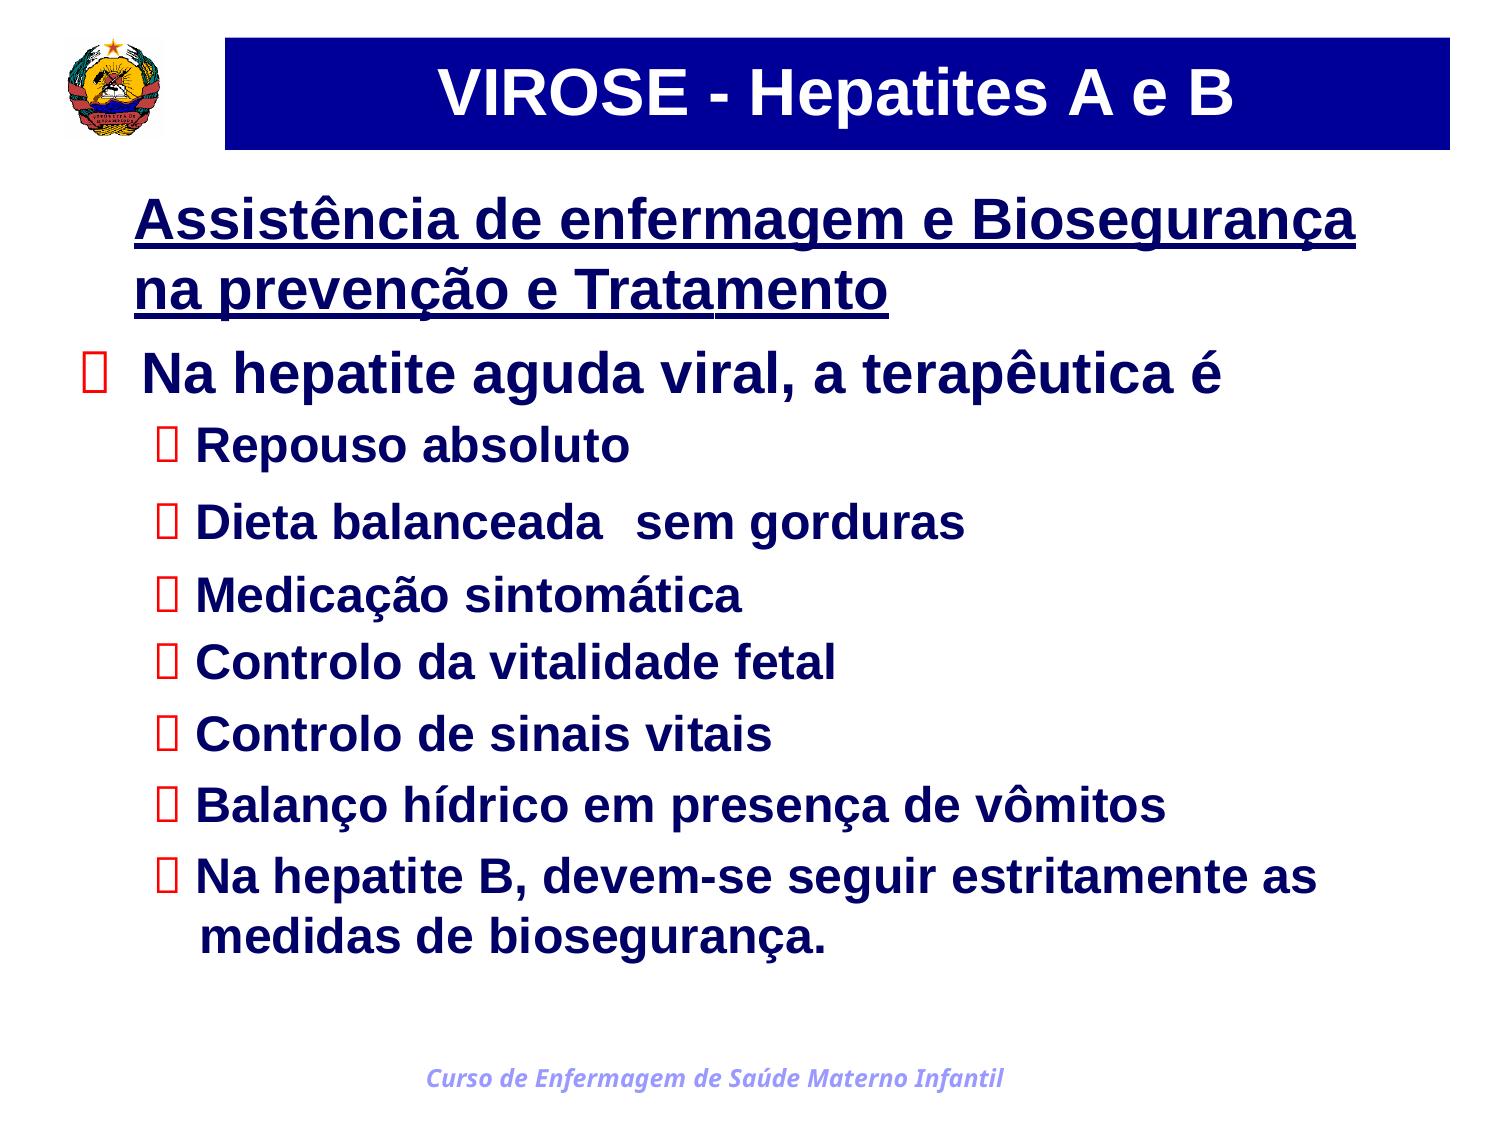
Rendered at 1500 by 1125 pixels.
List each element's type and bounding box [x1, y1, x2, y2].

text_box [423, 1064, 1118, 1094]
text_box [633, 496, 976, 551]
text_box [225, 37, 1450, 150]
text_box [131, 260, 904, 323]
text_box [62, 37, 165, 139]
text_box [150, 496, 618, 551]
text_box [75, 343, 1225, 479]
text_box [150, 568, 1333, 971]
text_box [131, 189, 1368, 253]
